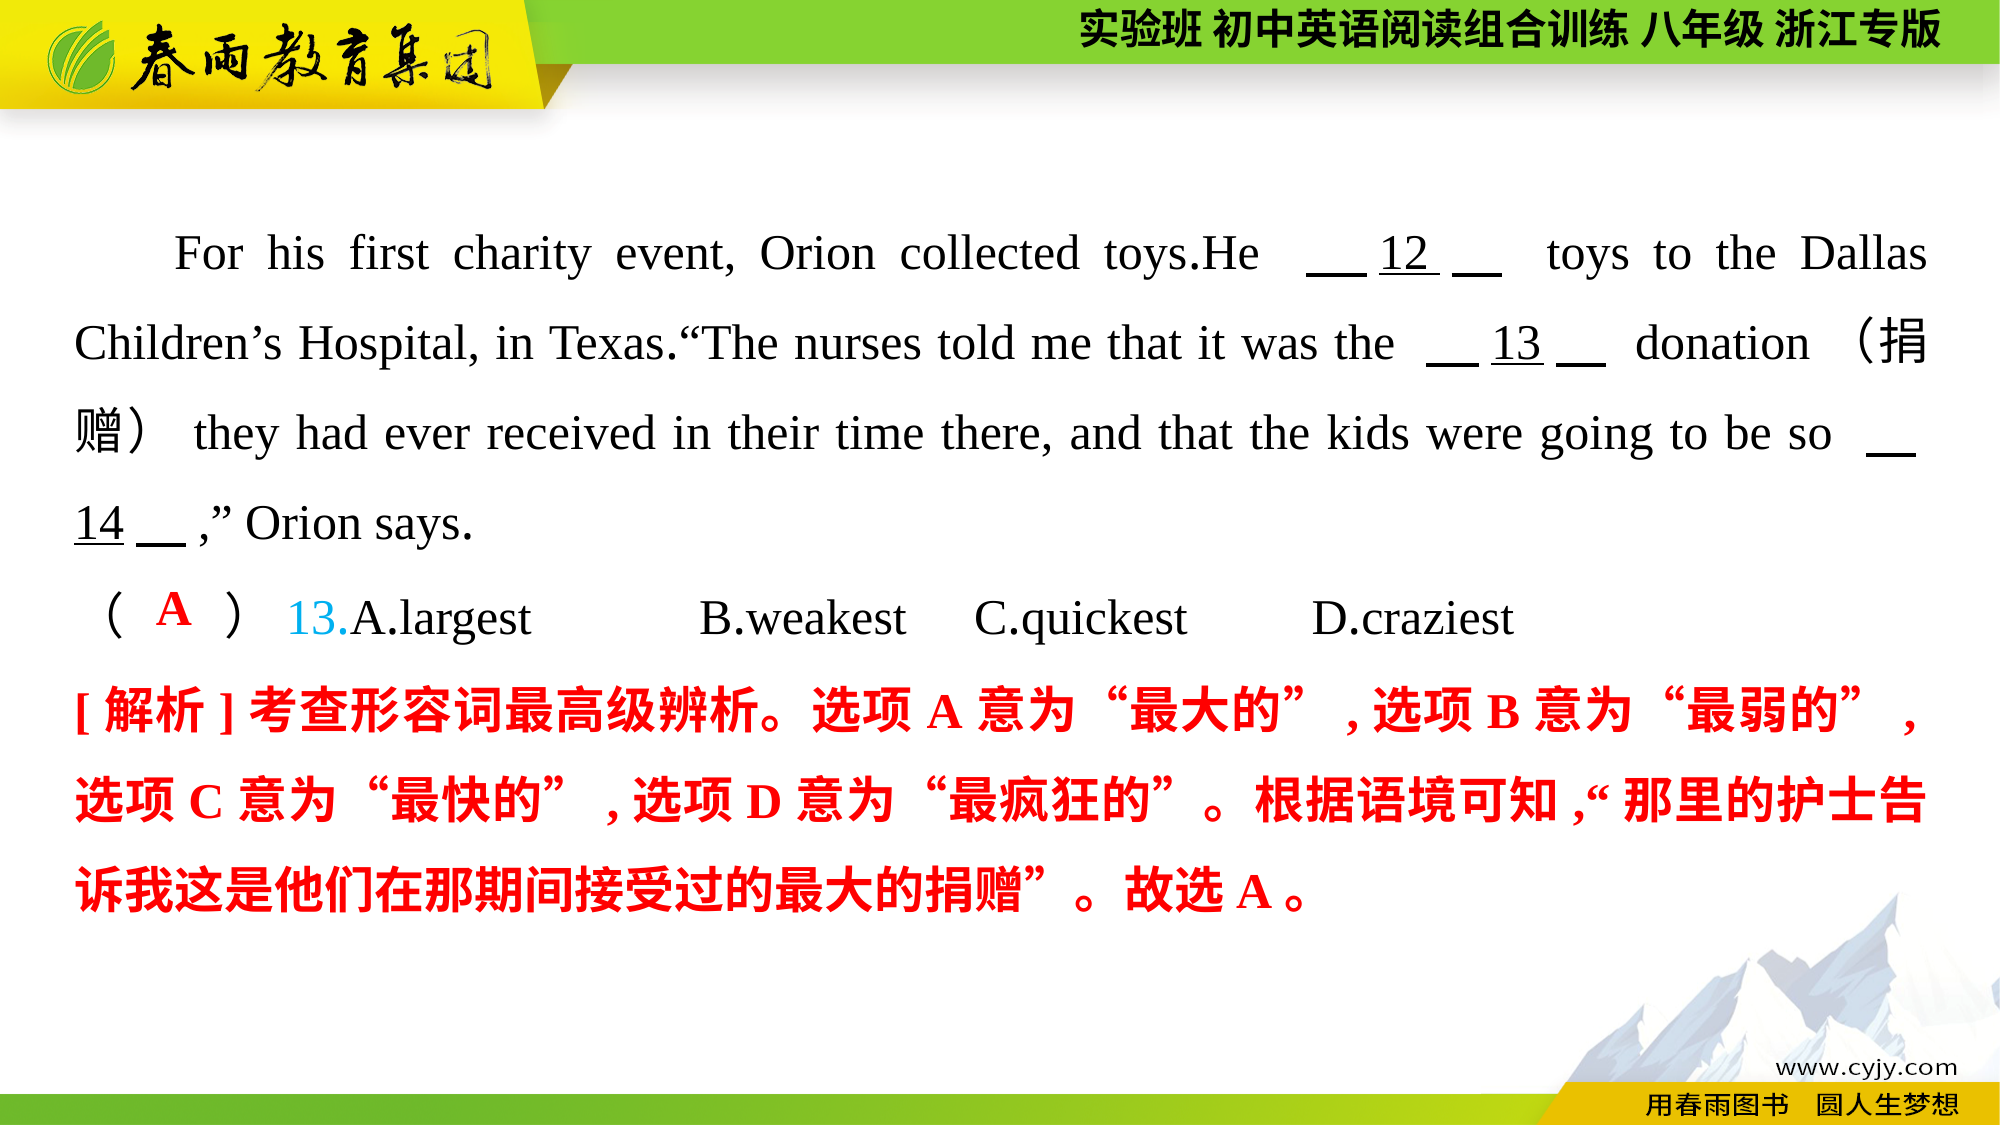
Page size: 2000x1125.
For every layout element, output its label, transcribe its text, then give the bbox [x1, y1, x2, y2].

picture [0, 0, 2000, 1125]
text_box [解析]考查形容词最高级辨析。选项A意为“最大的”,选项B意为“最弱的”,选项C意为“最快的”,选项D意为“最疯狂的”。根据语境可知,“那里的护士告诉我这是他们在那期间接受过的最大的捐赠”。故选A。 [59, 653, 1944, 926]
text_box A [141, 568, 207, 644]
list For his first charity event, Orion collected toys.He 12 toys to the Dallas Children’s Hospital, in Texas.“The nurses told me that it was the 13 donation（捐赠）they had ever received in their time there, and that the kids were going to be so 14 ,” Orion says. [59, 182, 1944, 550]
text_box （ ）13.A.largest B.weakest C.quickest D.craziest [59, 550, 1944, 653]
